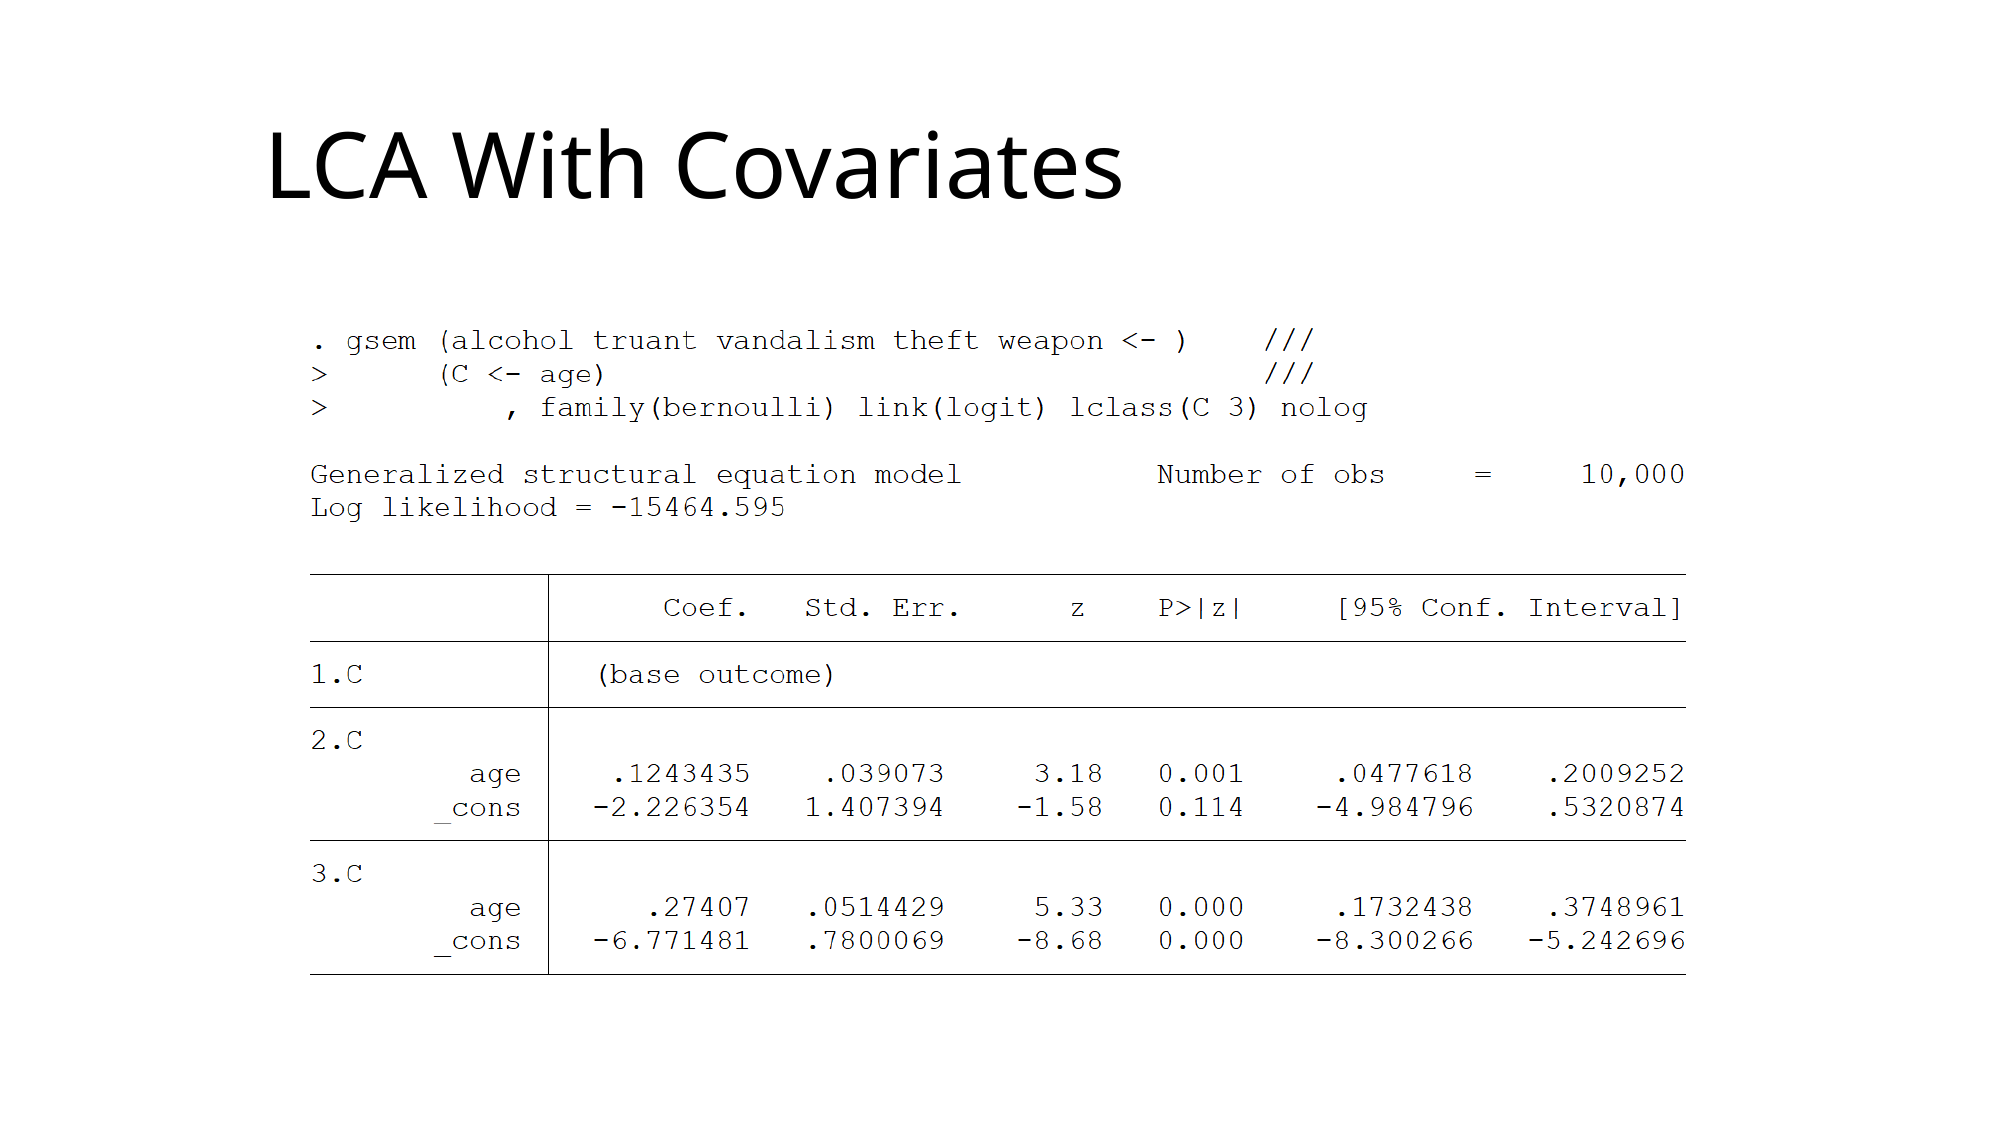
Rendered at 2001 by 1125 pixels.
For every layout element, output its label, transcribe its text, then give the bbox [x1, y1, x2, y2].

picture [299, 324, 1700, 990]
title LCA With Covariates [249, 99, 1750, 238]
